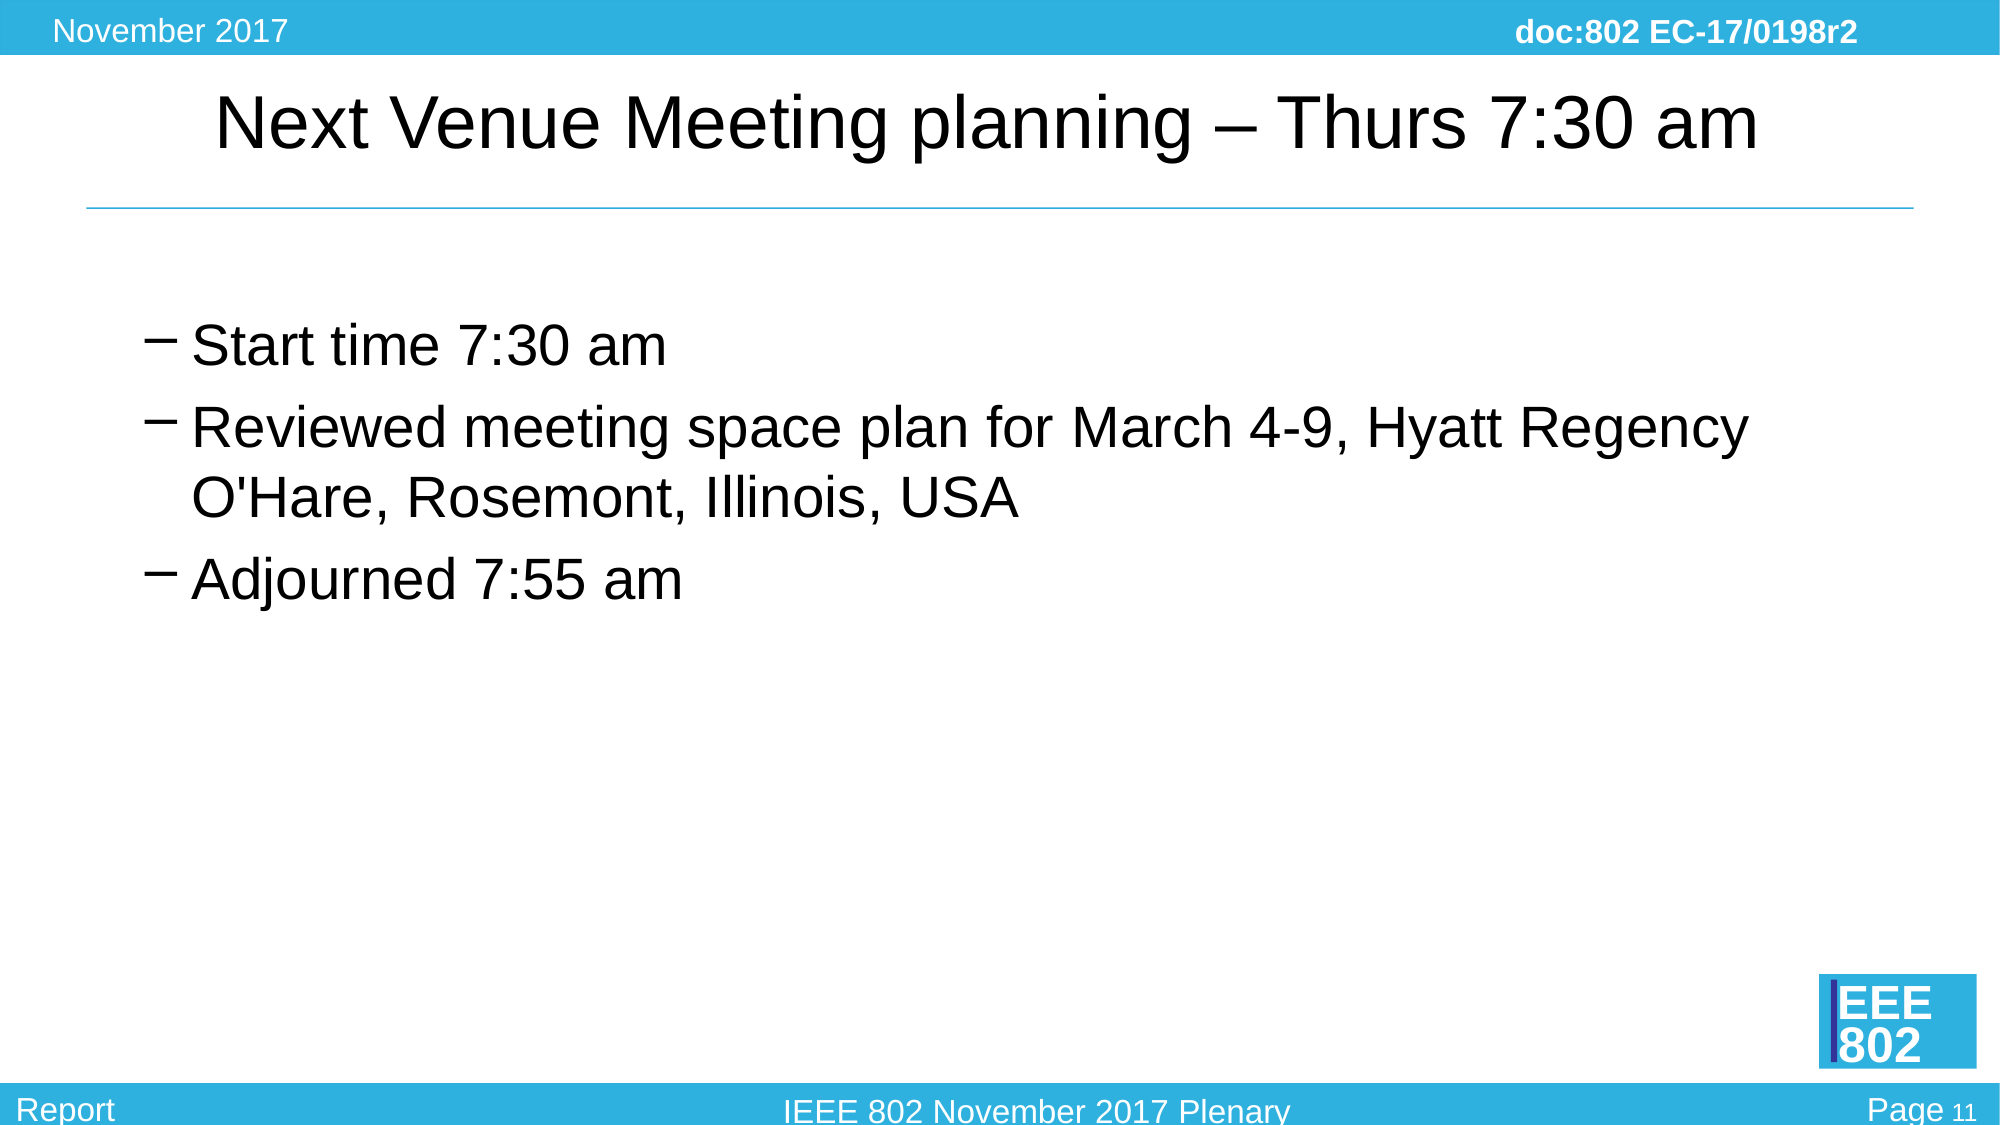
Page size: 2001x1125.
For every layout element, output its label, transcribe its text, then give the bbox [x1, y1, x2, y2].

title Next Venue Meeting planning – Thurs 7:30 am [87, 50, 1888, 188]
list Start time 7:30 am Reviewed meeting space plan for March 4-9, Hyatt Regency O'Hare, Rosemont, Illinois, USA Adjourned 7:55 am [54, 299, 1855, 963]
